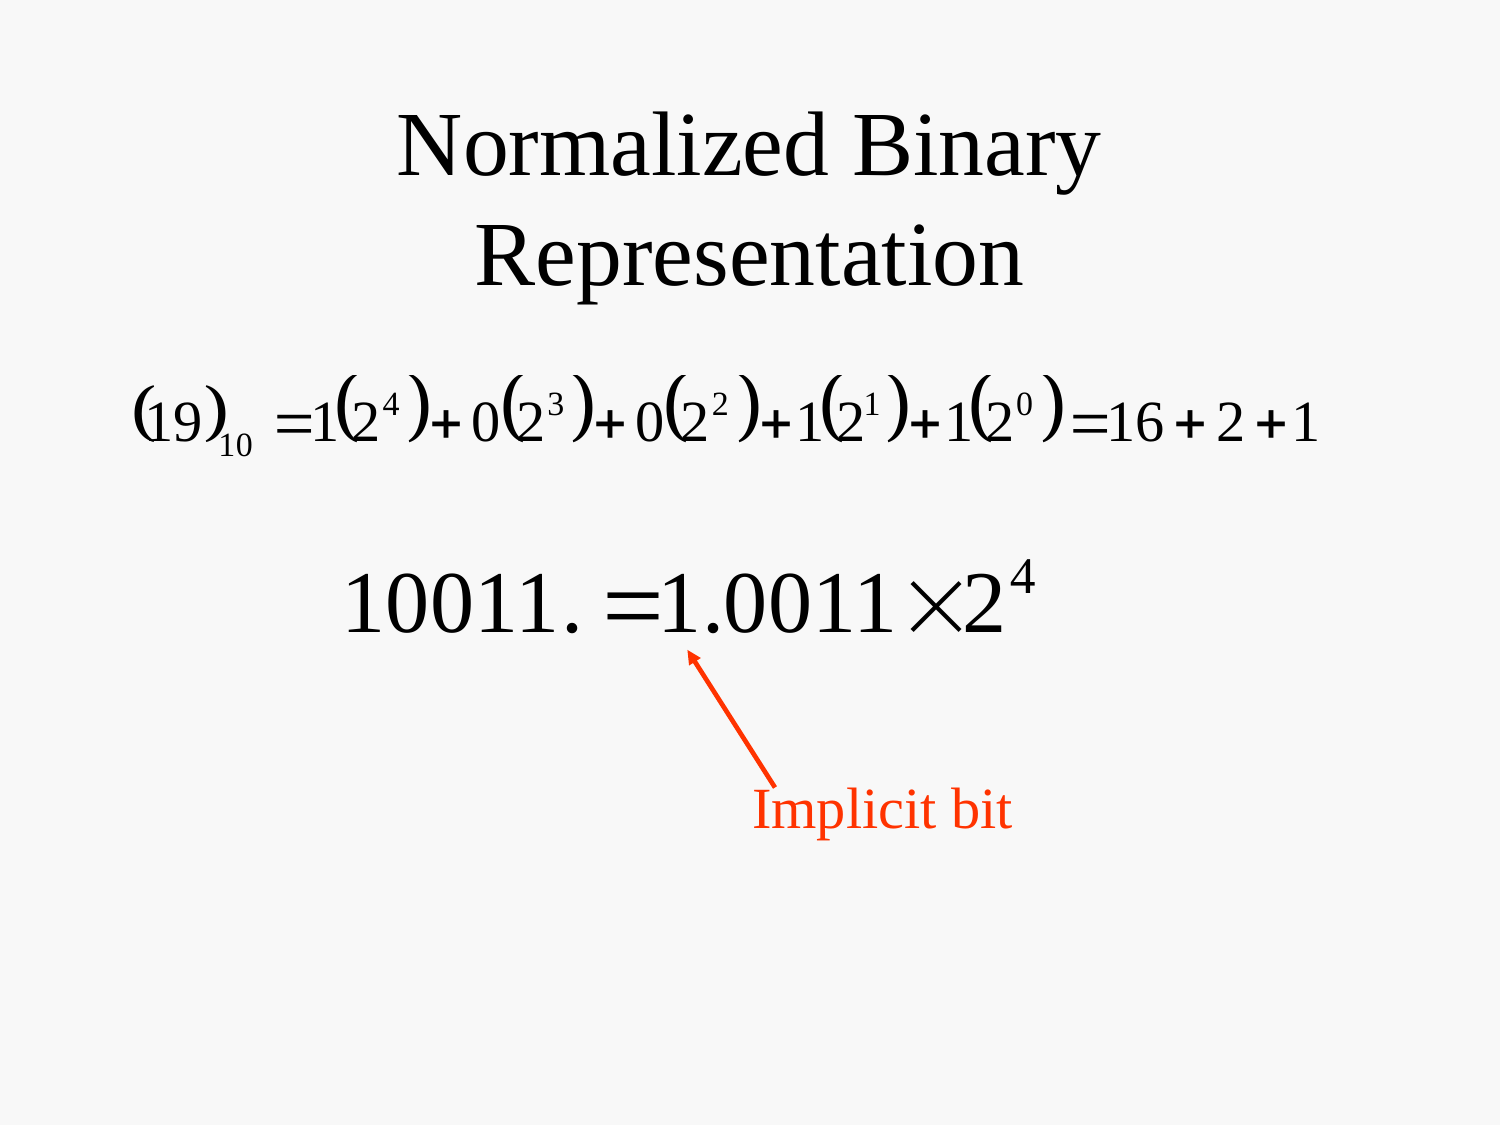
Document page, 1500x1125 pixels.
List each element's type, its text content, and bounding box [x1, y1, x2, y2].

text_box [687, 649, 1263, 848]
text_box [337, 537, 1051, 656]
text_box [124, 374, 1326, 643]
title Normalized Binary Representation [112, 99, 1388, 288]
